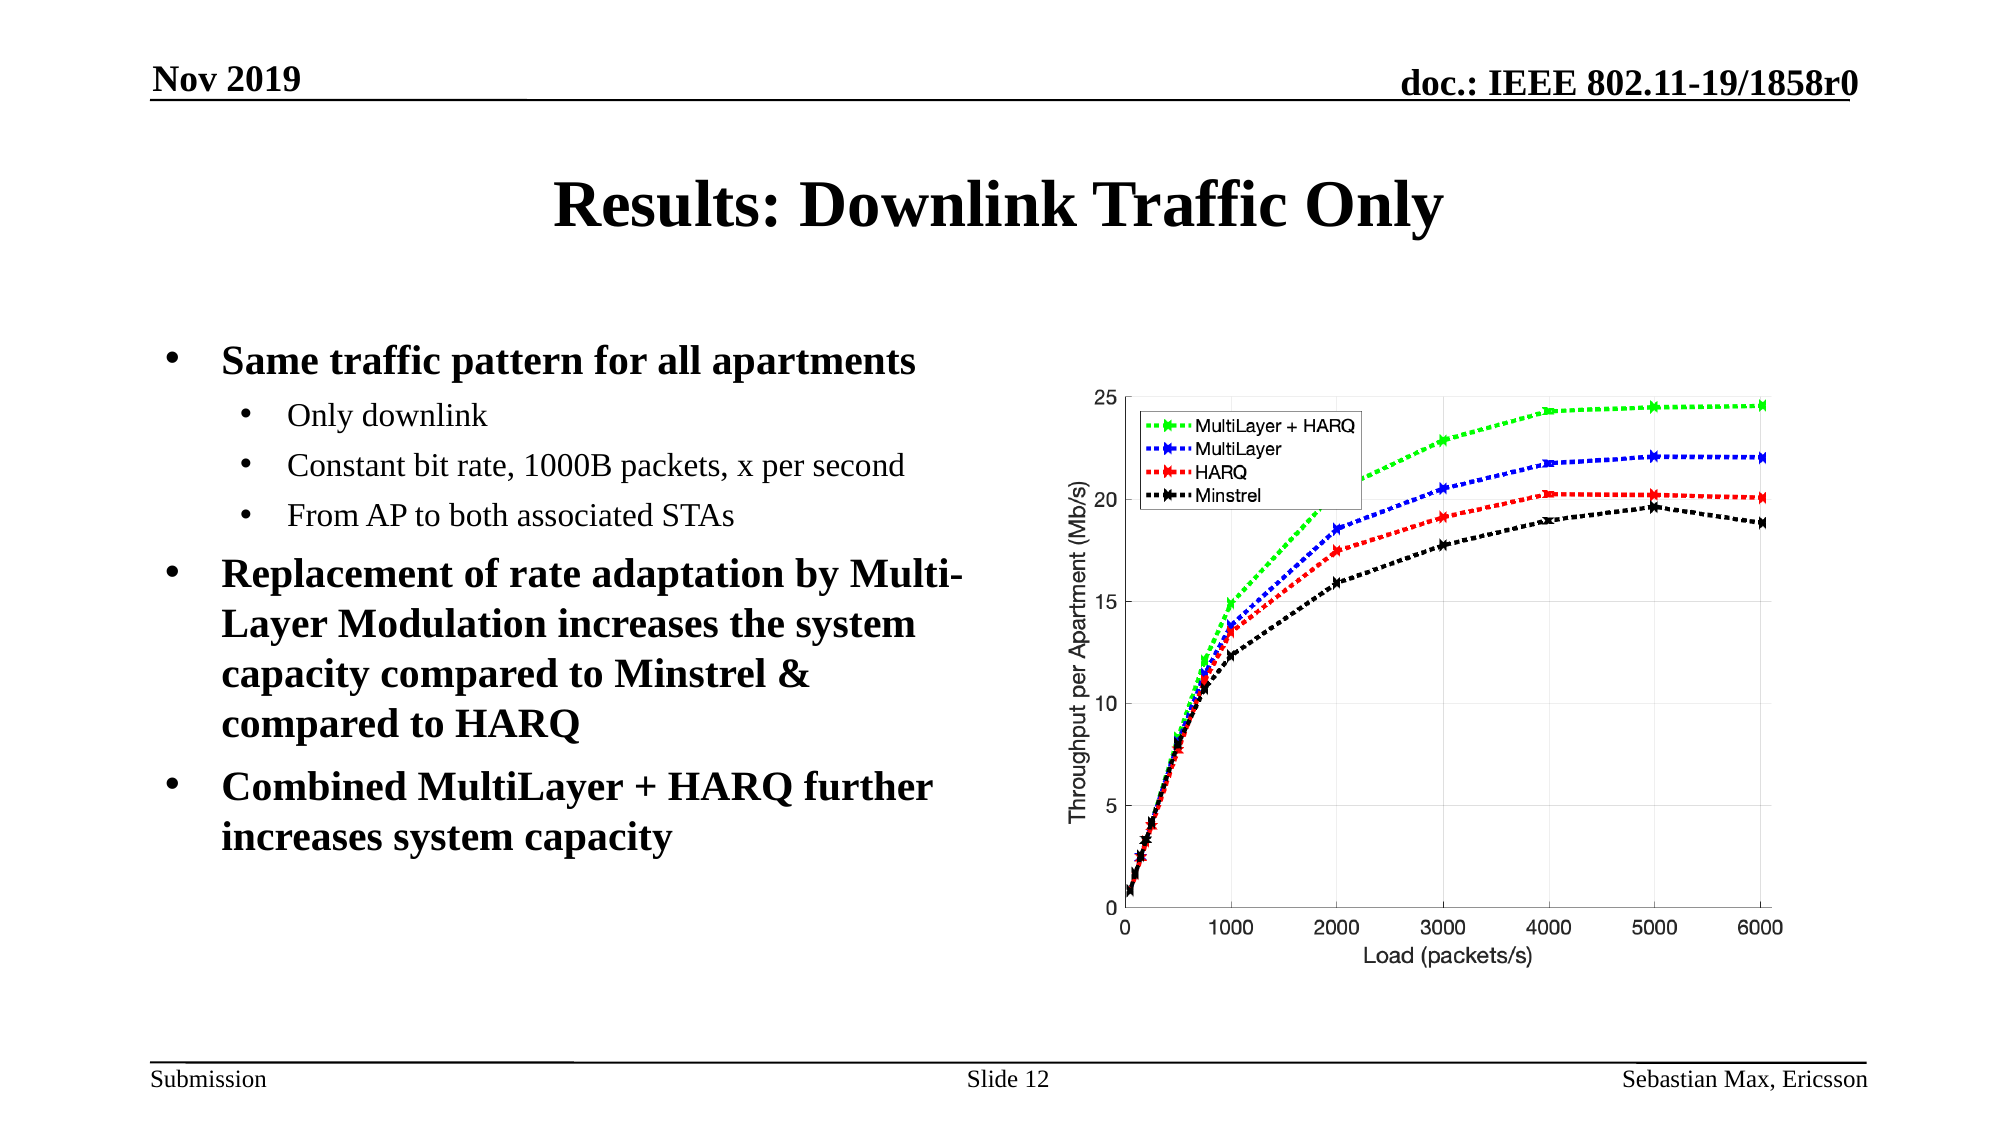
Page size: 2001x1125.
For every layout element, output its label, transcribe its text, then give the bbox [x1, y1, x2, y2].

list Same traffic pattern for all apartments Only downlink Constant bit rate, 1000B packets, x per second From AP to both associated STAs Replacement of rate adaptation by Multi-Layer Modulation increases the system capacity compared to Minstrel & compared to HARQ Combined MultiLayer + HARQ further increases system capacity [149, 324, 984, 1000]
footer Sebastian Max, Ericsson [1171, 1061, 1869, 1093]
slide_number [152, 54, 563, 100]
title Results: Downlink Traffic Only [149, 112, 1850, 288]
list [1016, 349, 1850, 976]
slide_number Slide 12 [950, 1061, 1067, 1123]
